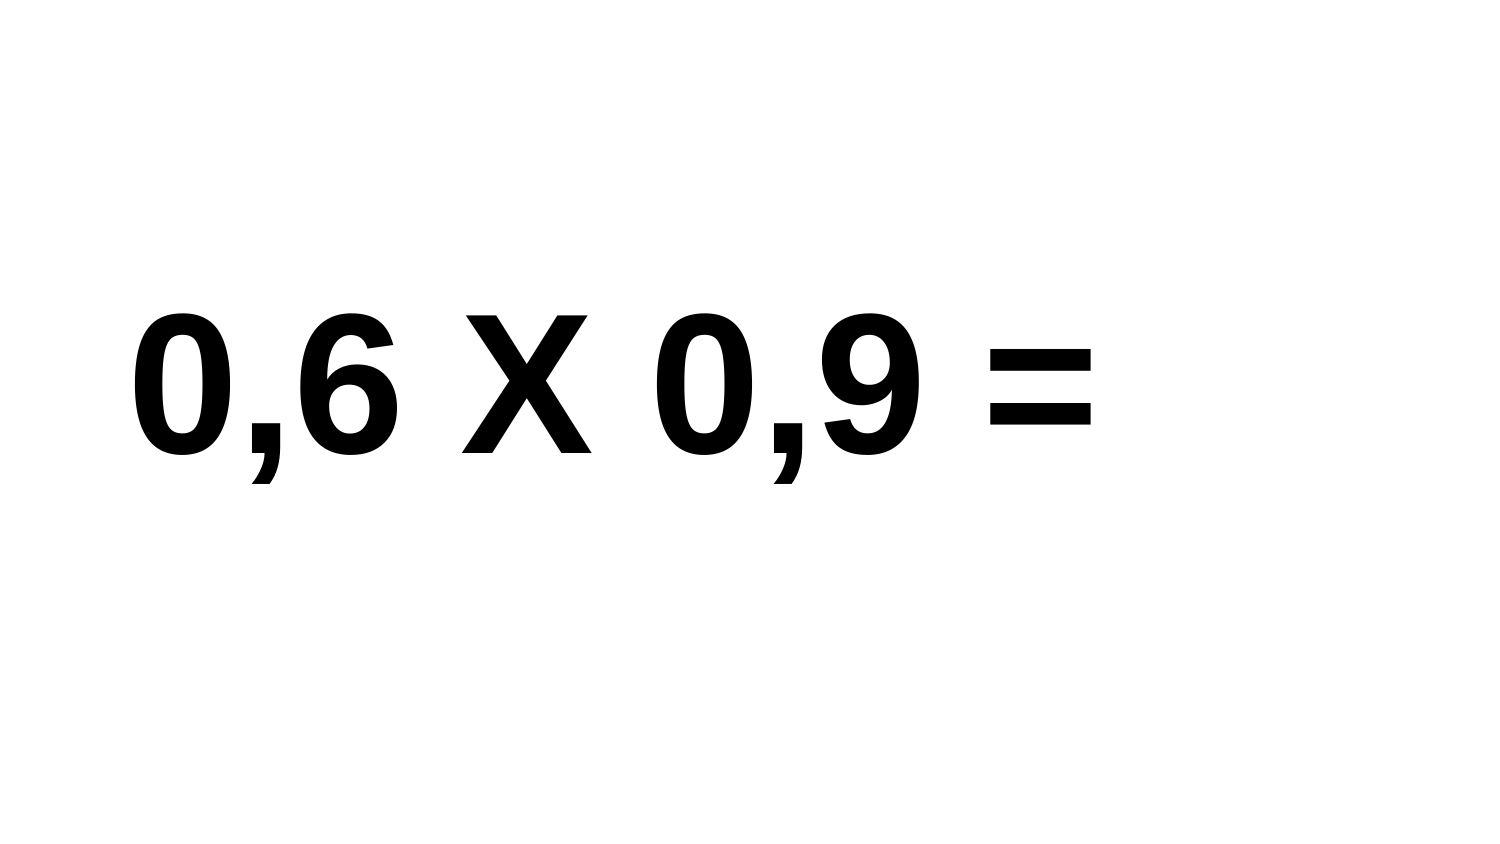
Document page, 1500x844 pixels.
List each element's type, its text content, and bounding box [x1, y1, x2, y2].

text_box 0,6 X 0,9 = [112, 318, 1388, 509]
